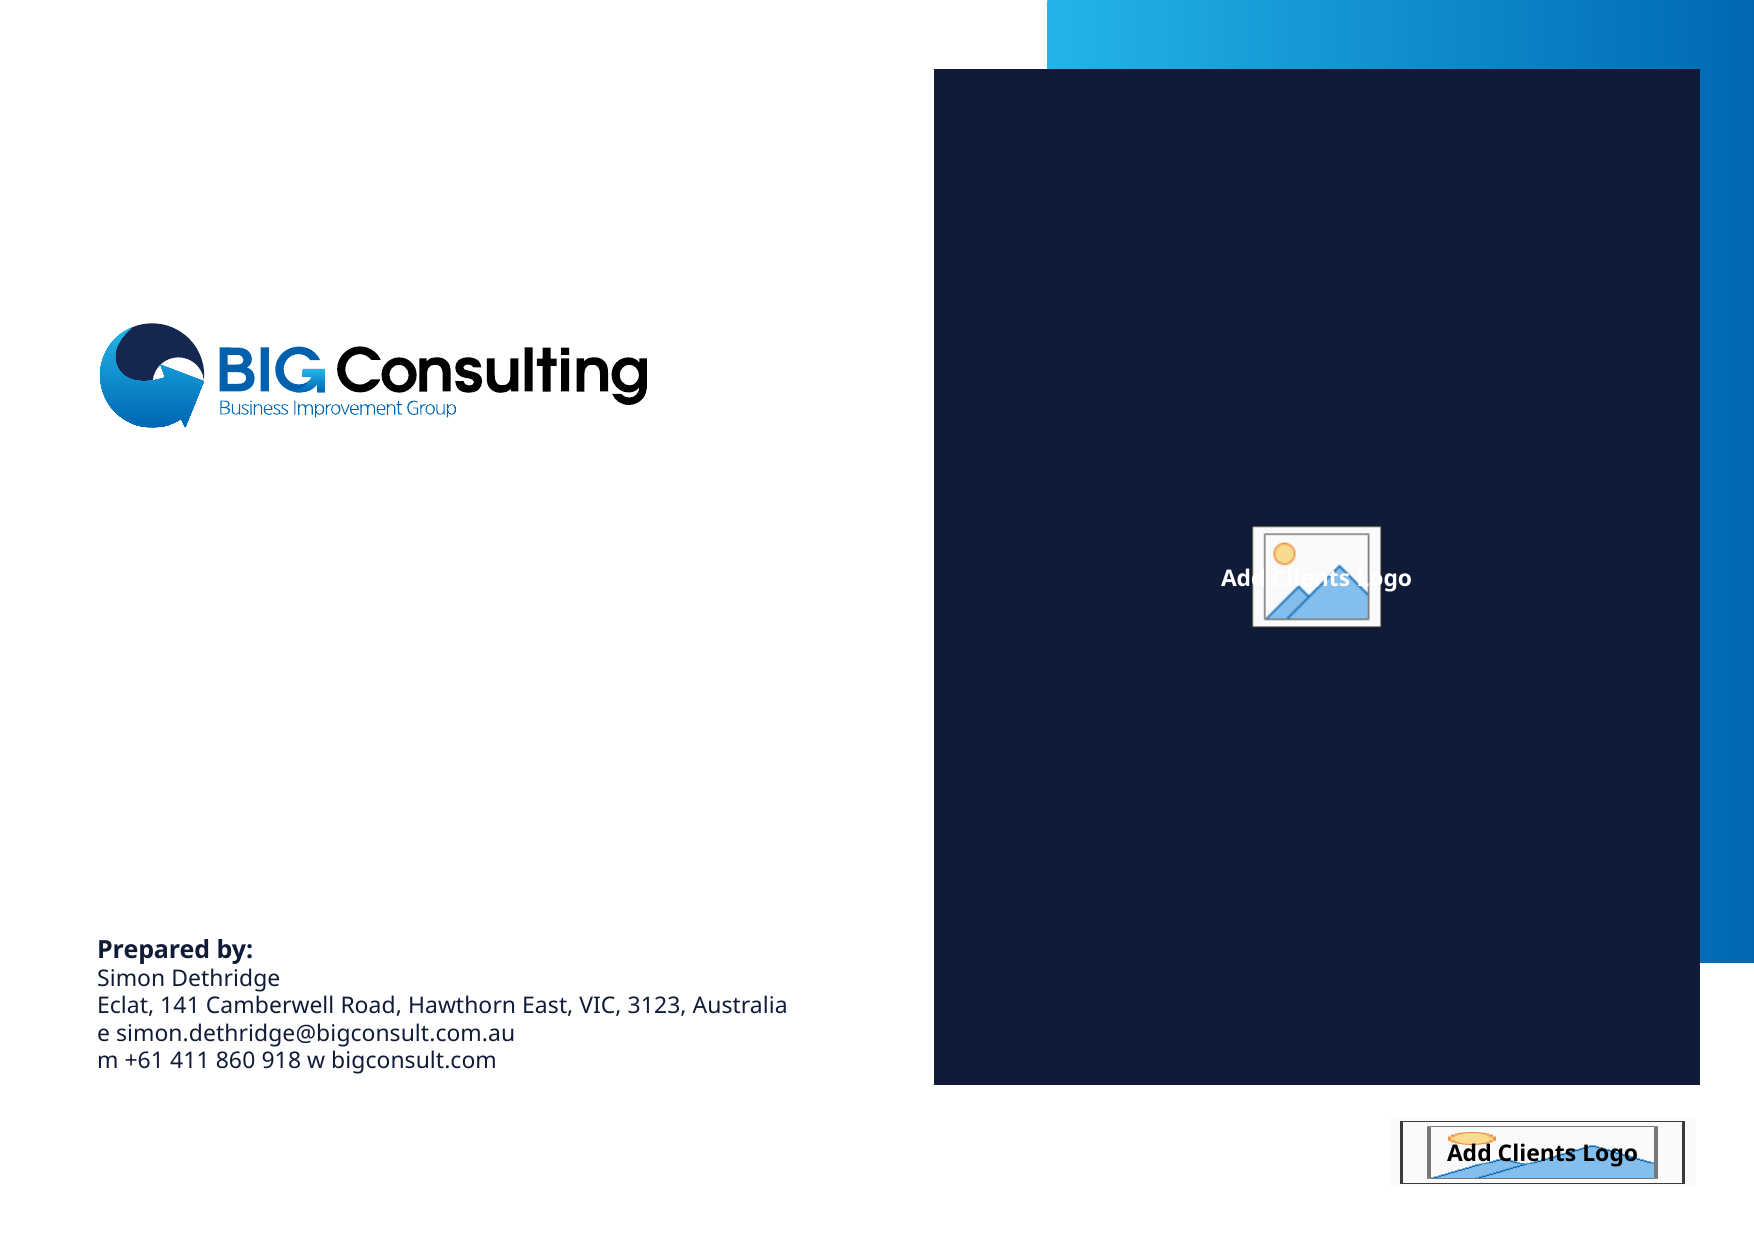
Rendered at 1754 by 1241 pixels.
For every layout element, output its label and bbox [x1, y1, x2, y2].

picture [1390, 1118, 1696, 1186]
picture [933, 68, 1700, 1085]
